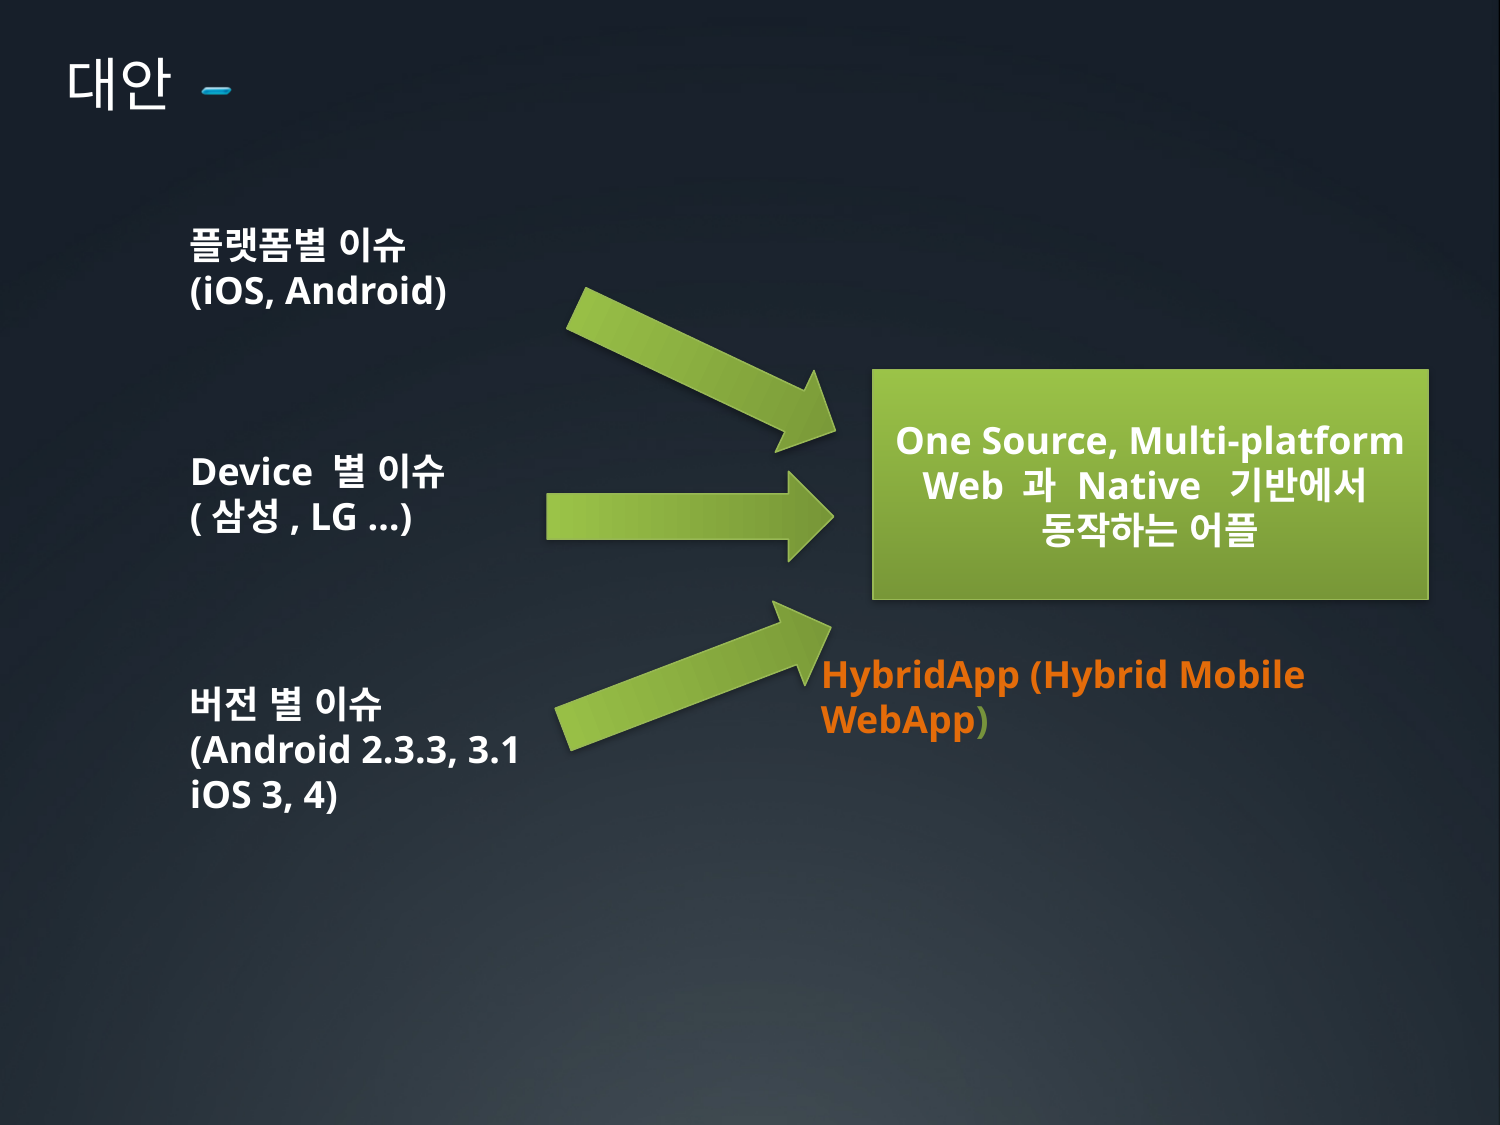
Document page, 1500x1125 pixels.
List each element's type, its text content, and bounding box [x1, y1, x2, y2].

text_box [565, 287, 837, 453]
text_box [546, 470, 835, 563]
text_box 버전 별 이슈 (Android 2.3.3, 3.1 iOS 3, 4) [175, 673, 542, 824]
text_box One Source, Multi-platform Web 과 Native 기반에서 동작하는 어플 [872, 369, 1429, 600]
text_box 플랫폼별 이슈 (iOS, Android) [175, 214, 542, 319]
picture [0, 0, 1500, 1125]
text_box 대안 [50, 40, 188, 126]
text_box [554, 600, 832, 752]
text_box HybridApp (Hybrid Mobile WebApp) [805, 643, 1494, 748]
text_box Device 별 이슈 (삼성, LG …) [175, 440, 542, 545]
